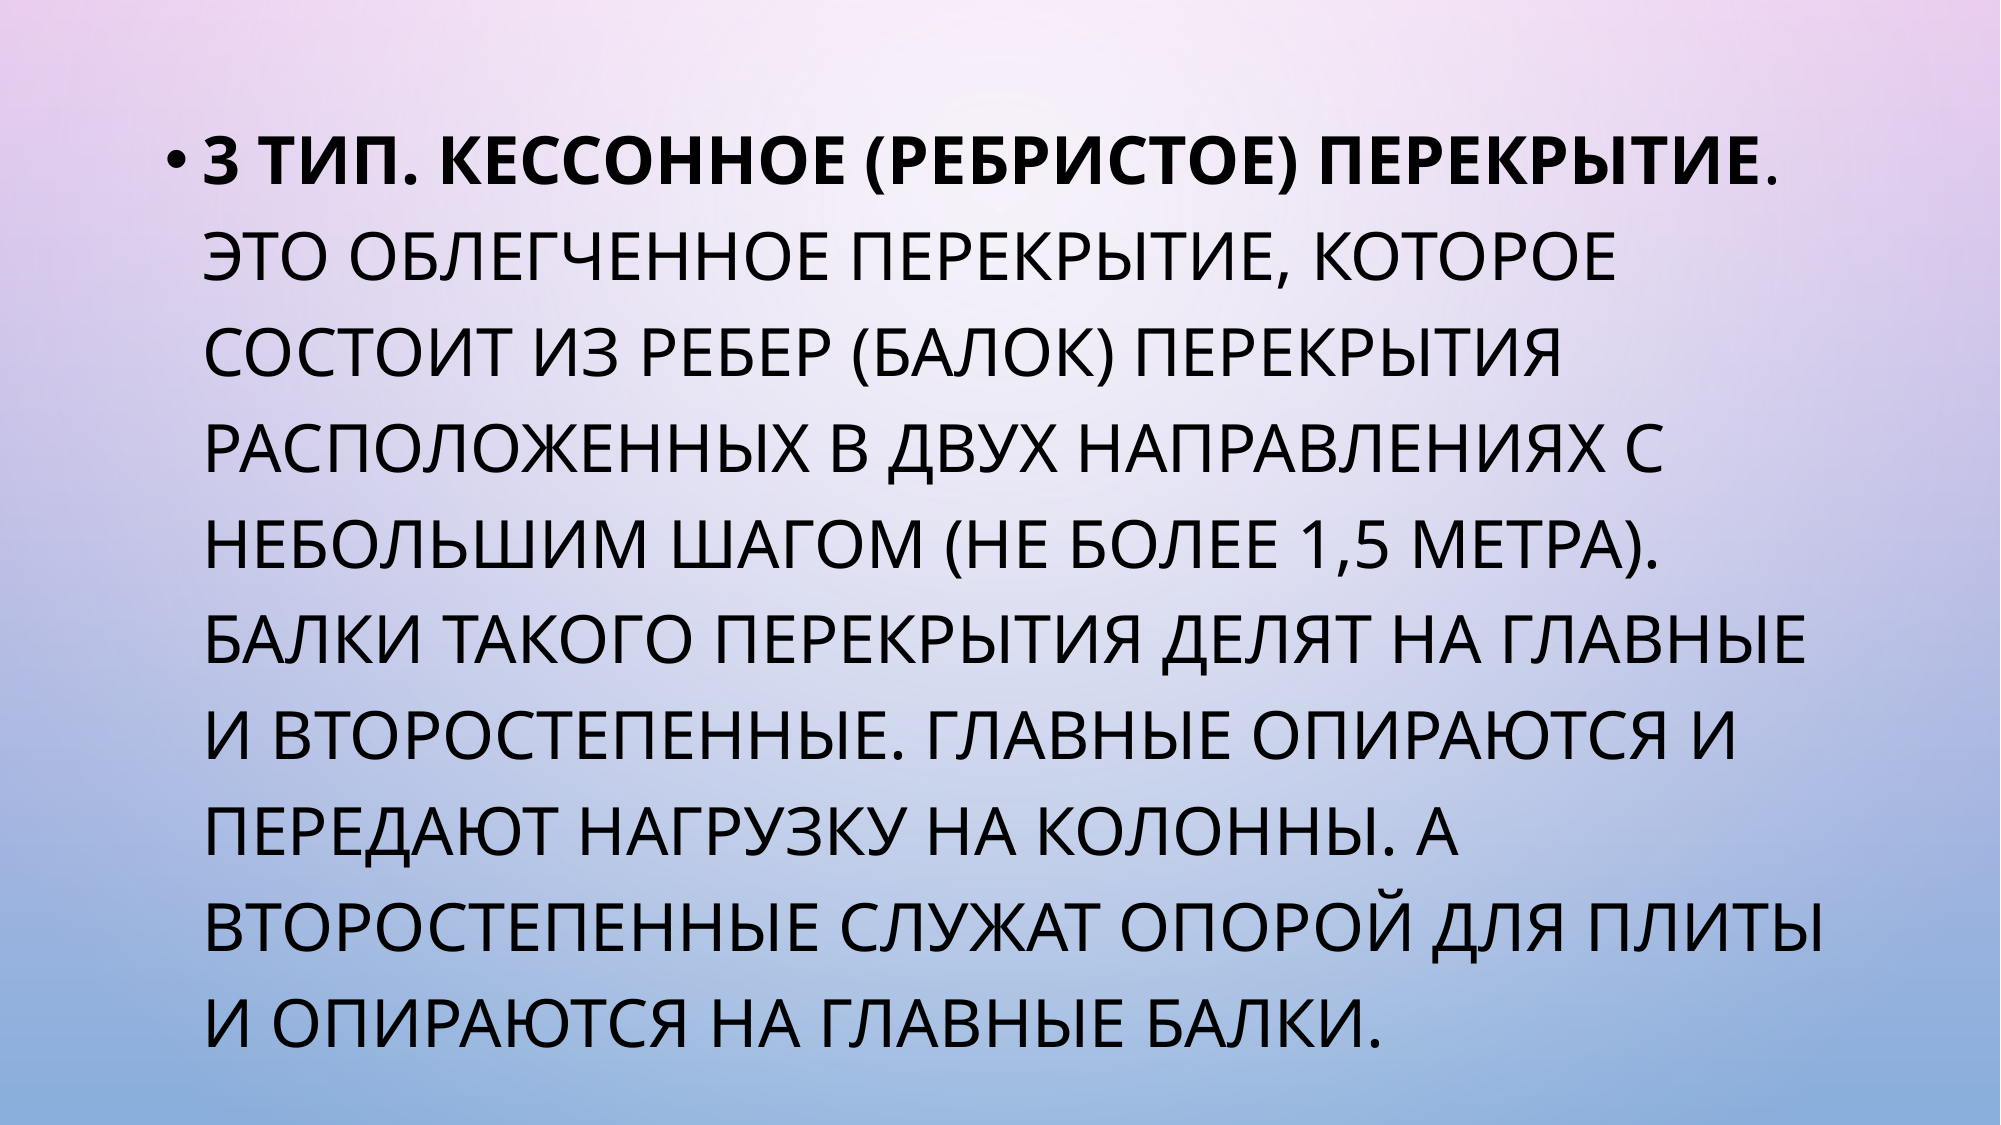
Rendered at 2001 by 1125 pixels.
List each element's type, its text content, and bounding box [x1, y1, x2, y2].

list 3 тип. Кессонное (ребристое) перекрытие. Это облегченное перекрытие, которое состоит из ребер (балок) перекрытия расположенных в двух направлениях с небольшим шагом (не более 1,5 метра). Балки такого перекрытия делят на главные и второстепенные. Главные опираются и передают нагрузку на колонны. А второстепенные служат опорой для плиты и опираются на главные балки. [149, 94, 1851, 950]
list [0, 0, 2000, 615]
